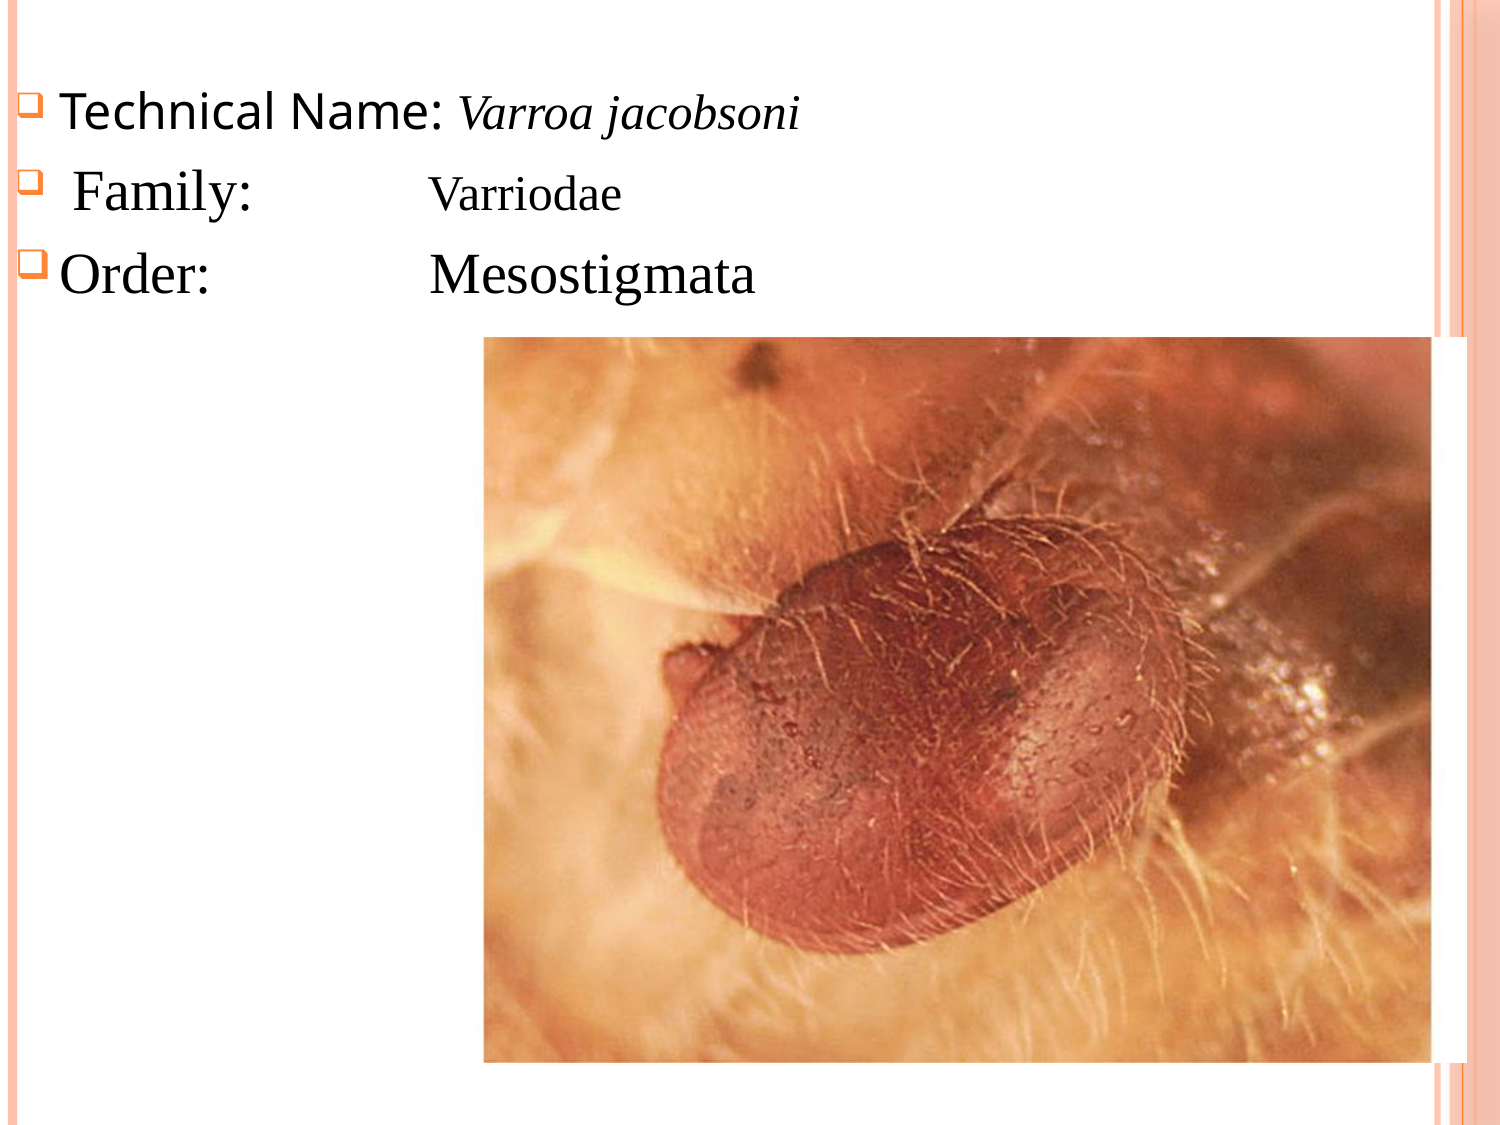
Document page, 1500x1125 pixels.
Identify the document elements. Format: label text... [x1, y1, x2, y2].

picture [449, 337, 1467, 1063]
list Technical Name: Varroa jacobsoni Family: Varriodae Order: Mesostigmata [0, 0, 1500, 1100]
